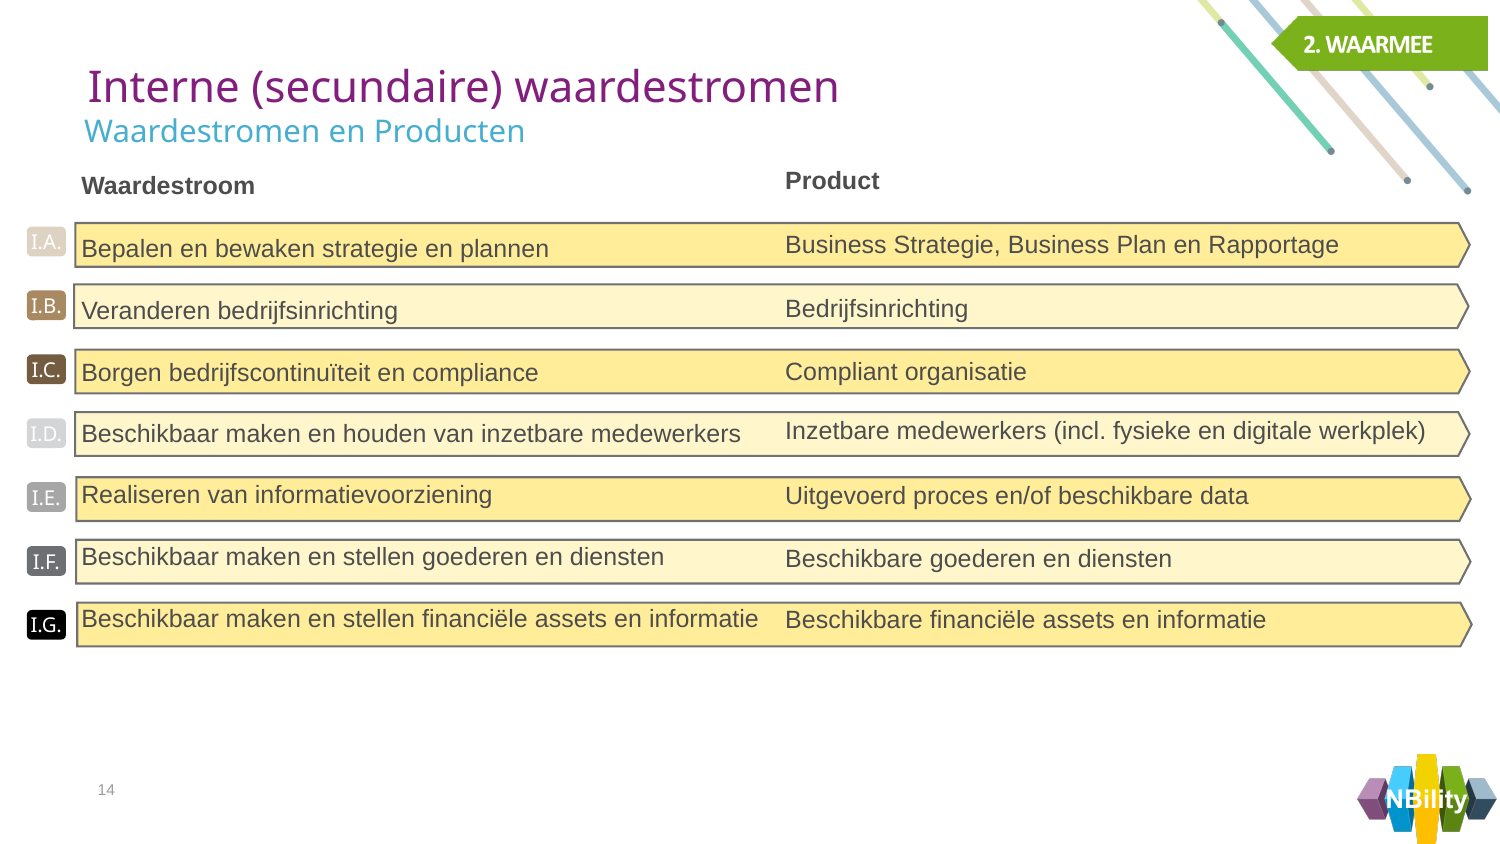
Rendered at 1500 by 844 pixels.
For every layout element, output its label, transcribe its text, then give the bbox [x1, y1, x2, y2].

text_box Interne (secundaire) waardestromen [87, 52, 1181, 103]
slide_number 14 [97, 779, 157, 815]
text_box [77, 602, 81, 647]
text_box I.G. [26, 609, 66, 640]
picture [1357, 754, 1499, 844]
text_box [75, 222, 81, 267]
picture [1271, 16, 1488, 76]
text_box I.C. [26, 354, 66, 385]
text_box I.D. [26, 418, 66, 449]
text_box I.F. [26, 546, 66, 576]
text_box Waardestroom Bepalen en bewaken strategie en plannen Veranderen bedrijfsinrichting Borgen bedrijfscontinuïteit en compliance Beschikbaar maken en houden van inzetbare medewerkers Realiseren van informatievoorziening Beschikbaar maken en stellen goederen en diensten Beschikbaar maken en stellen financiële assets en informatie [81, 154, 1187, 714]
text_box Product Business Strategie, Business Plan en Rapportage Bedrijfsinrichting Compliant organisatie Inzetbare medewerkers (incl. fysieke en digitale werkplek) Uitgevoerd proces en/of beschikbare data Beschikbare goederen en diensten Beschikbare financiële assets en informatie [785, 149, 1493, 710]
text_box Waardestromen en Producten [84, 103, 1333, 141]
table_header ..1. Strategische risico's inventariseren en bewaken [0, 0, 1500, 844]
text_box I.B. [26, 290, 66, 321]
text_box [74, 284, 81, 329]
text_box [75, 349, 81, 394]
text_box I.E. [26, 482, 66, 512]
text_box [76, 477, 81, 521]
text_box [76, 539, 81, 584]
text_box I.A. [26, 226, 66, 257]
text_box [75, 412, 81, 456]
